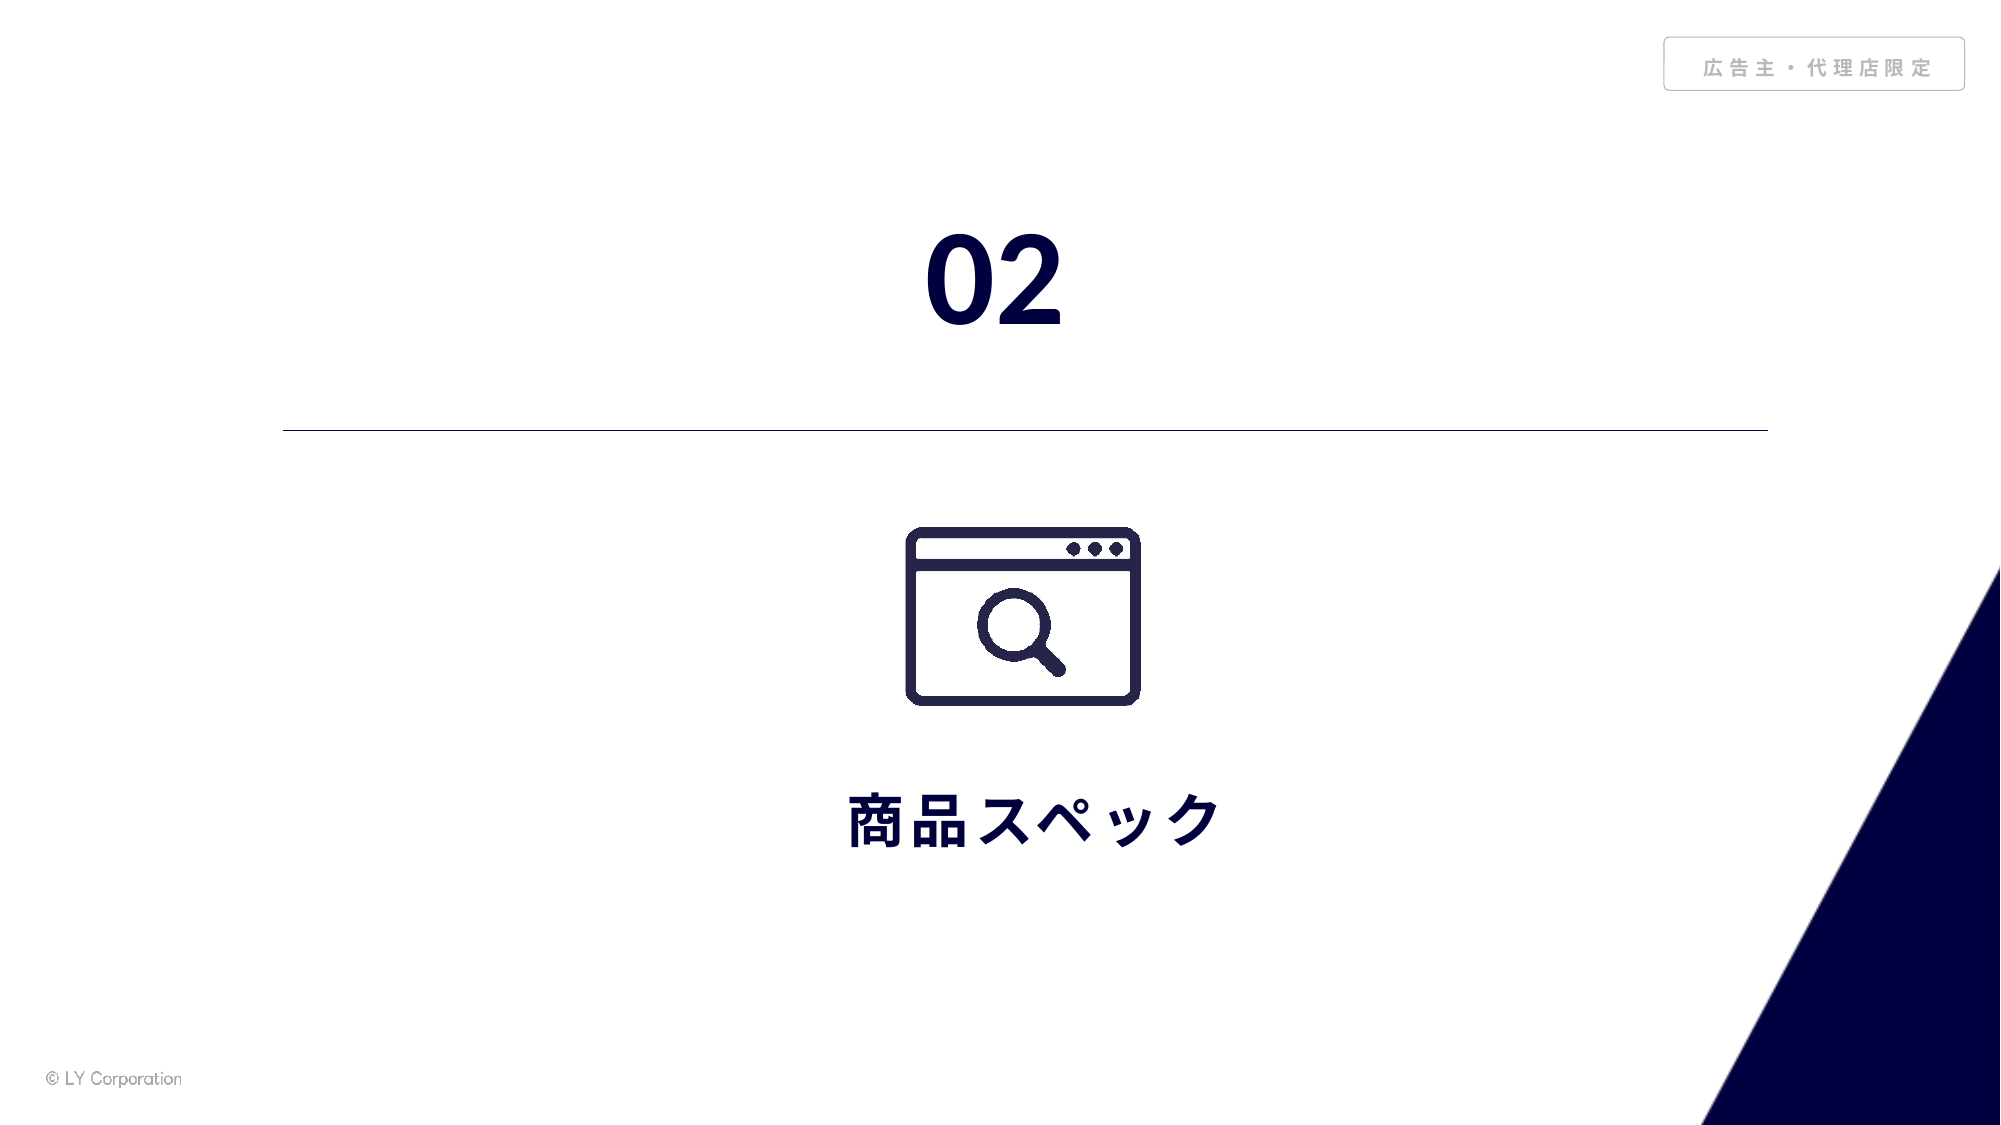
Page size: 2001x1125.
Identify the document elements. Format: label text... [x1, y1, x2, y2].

picture [46, 1071, 181, 1088]
list 商品スペック [547, 785, 1523, 875]
list 02 [910, 198, 1136, 373]
picture [892, 495, 1153, 736]
